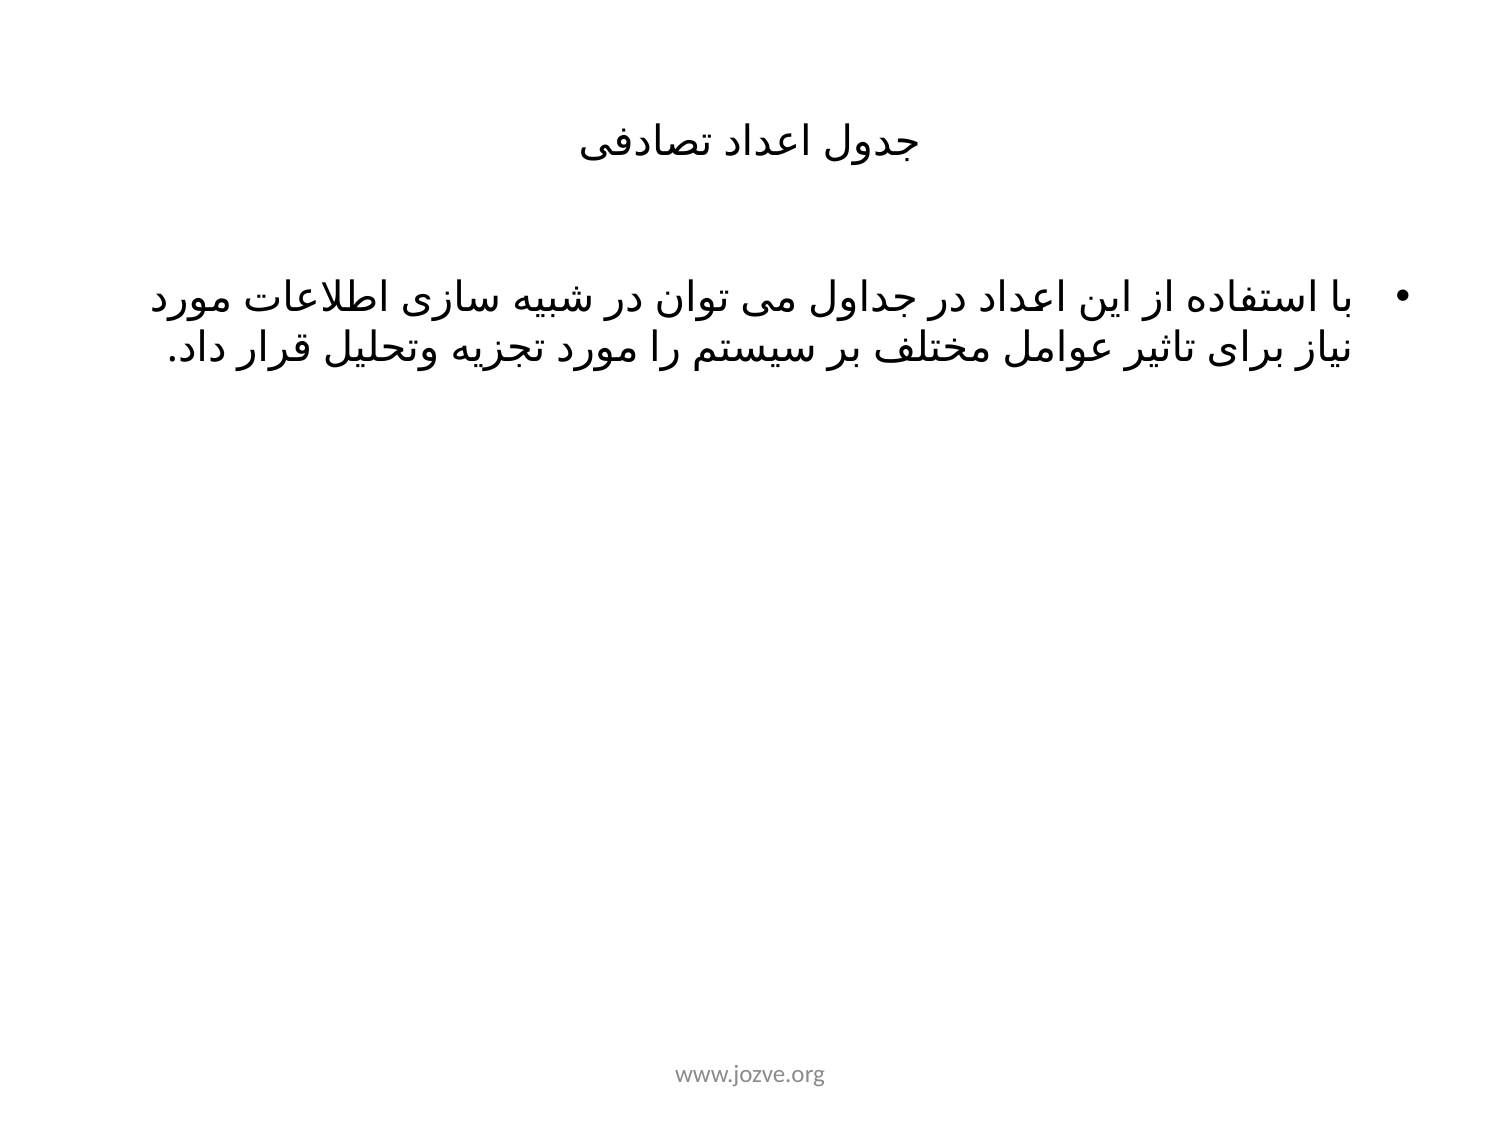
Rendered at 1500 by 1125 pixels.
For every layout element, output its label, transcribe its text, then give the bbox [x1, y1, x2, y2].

title جدول اعداد تصادفی [75, 45, 1425, 233]
footer www.jozve.org [512, 1042, 988, 1103]
list با استفاده از این اعداد در جداول می توان در شبیه سازی اطلاعات مورد نیاز برای تاثیر عوامل مختلف بر سیستم را مورد تجزیه وتحلیل قرار داد. [75, 262, 1425, 1005]
